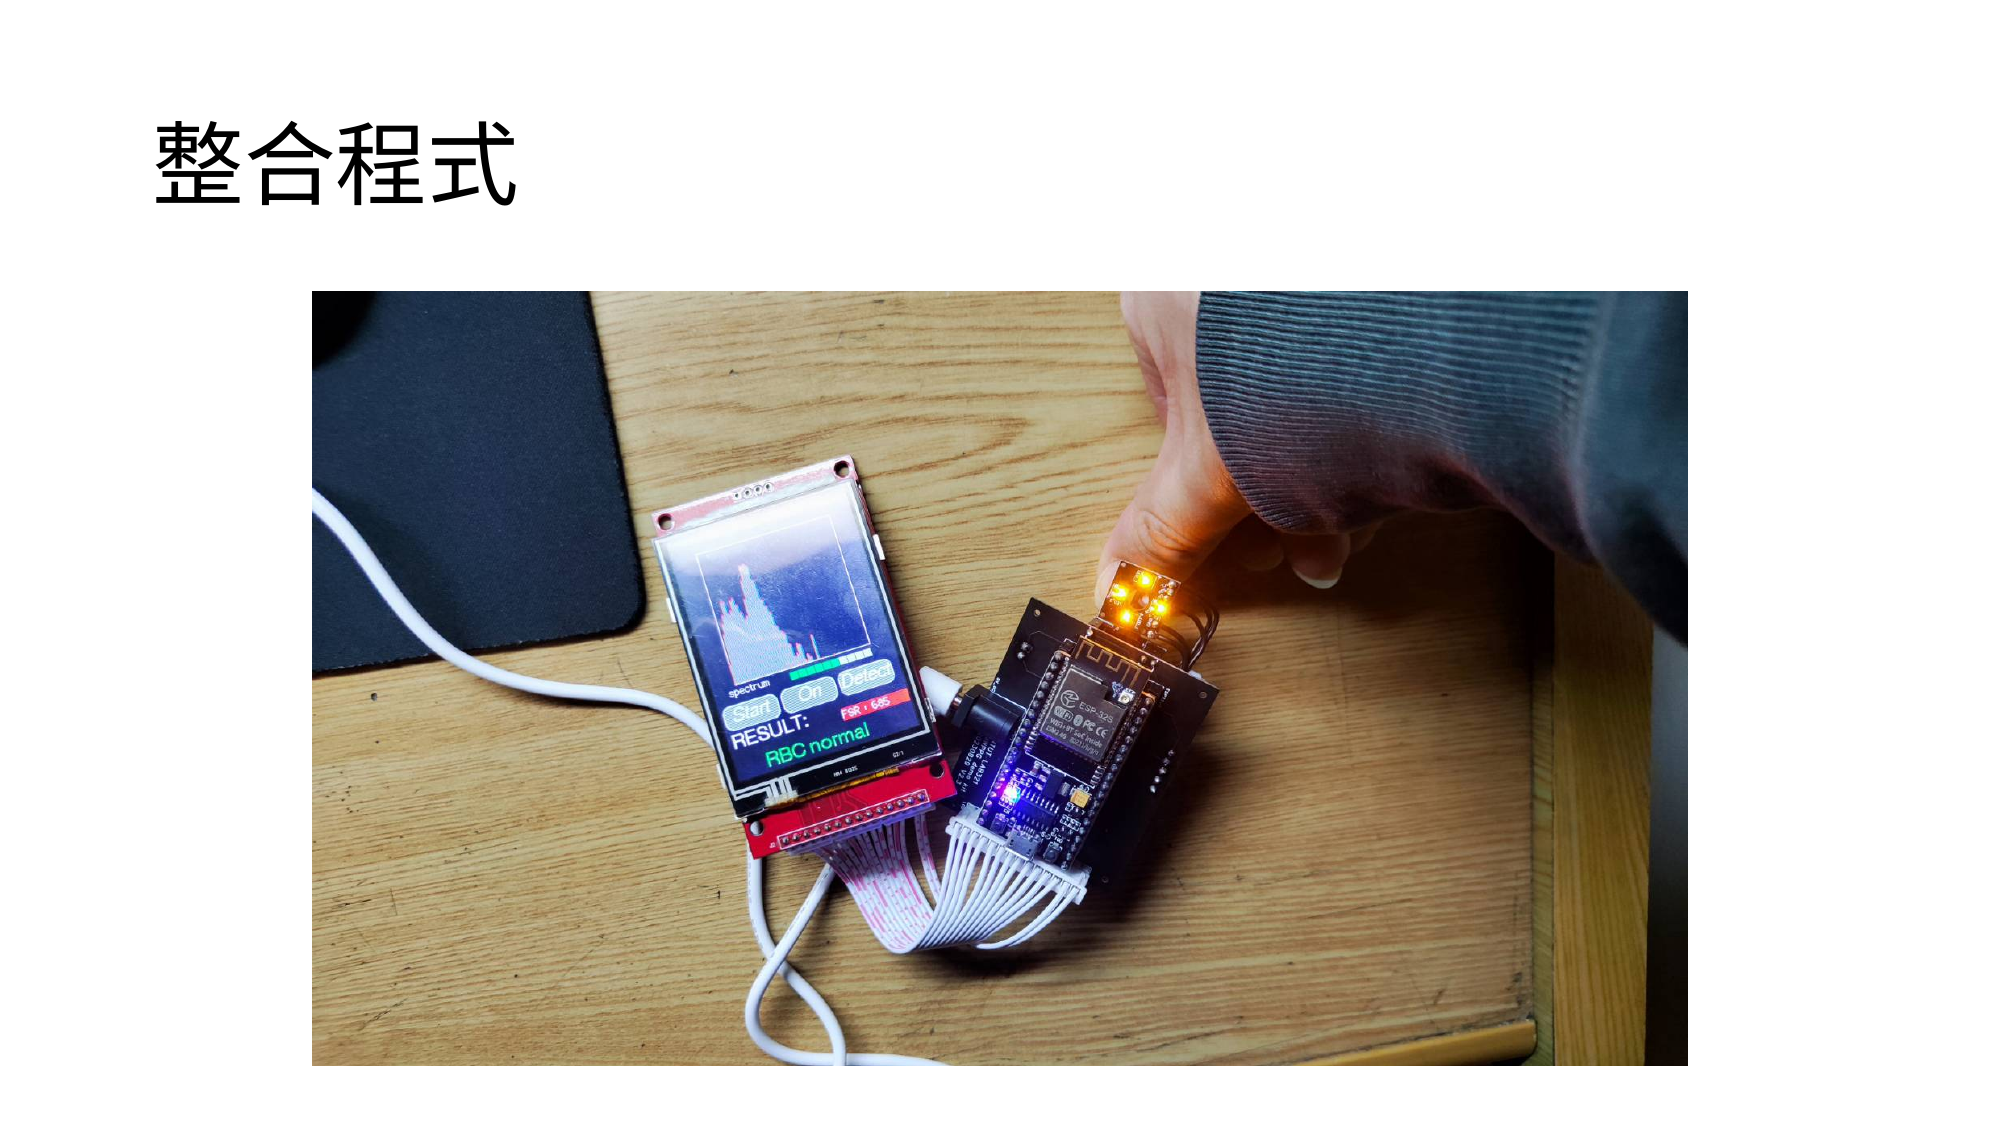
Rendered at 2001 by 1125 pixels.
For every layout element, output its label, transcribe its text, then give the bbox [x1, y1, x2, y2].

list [312, 291, 1688, 1066]
title 整合程式 [137, 59, 1863, 278]
